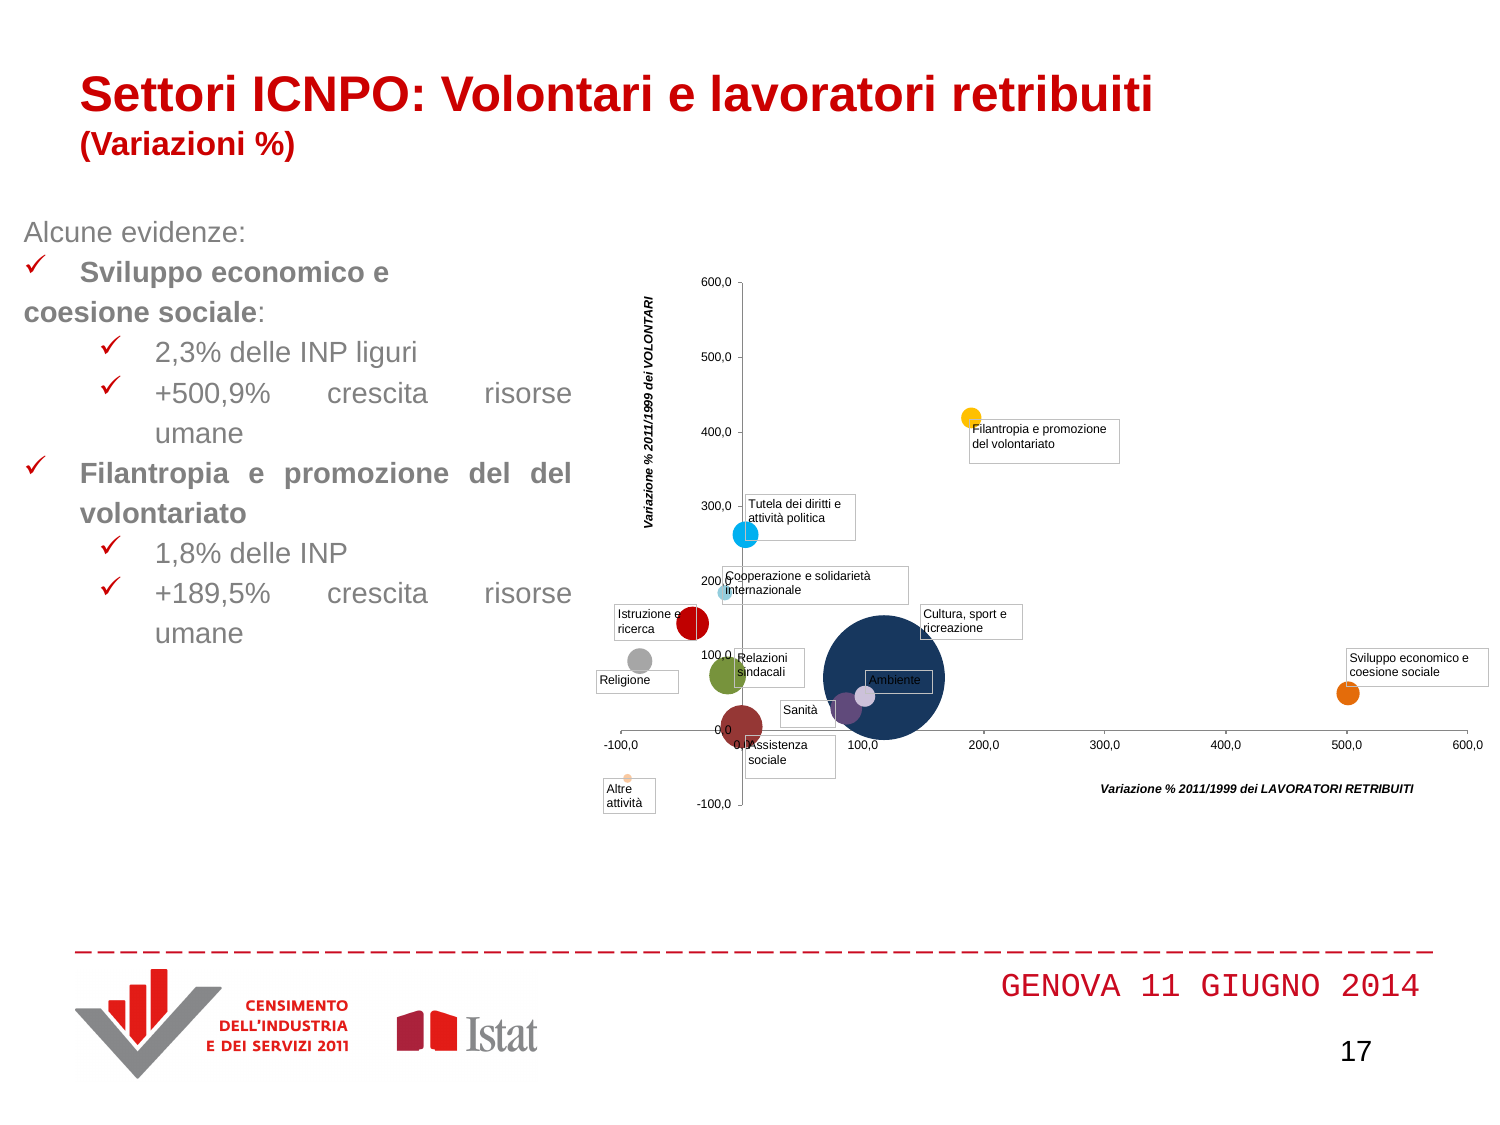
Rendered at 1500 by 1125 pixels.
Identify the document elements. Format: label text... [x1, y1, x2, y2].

text_box Alcune evidenze: Sviluppo economico e coesione sociale: 2,3% delle INP liguri +500,9% crescita risorse umane Filantropia e promozione del del volontariato 1,8% delle INP +189,5% crescita risorse umane [23, 208, 573, 587]
picture [584, 266, 1495, 825]
picture [75, 969, 538, 1082]
slide_number 17 [1074, 1025, 1388, 1100]
text_box Settori ICNPO: Volontari e lavoratori retribuiti (Variazioni %) [64, 54, 1424, 170]
